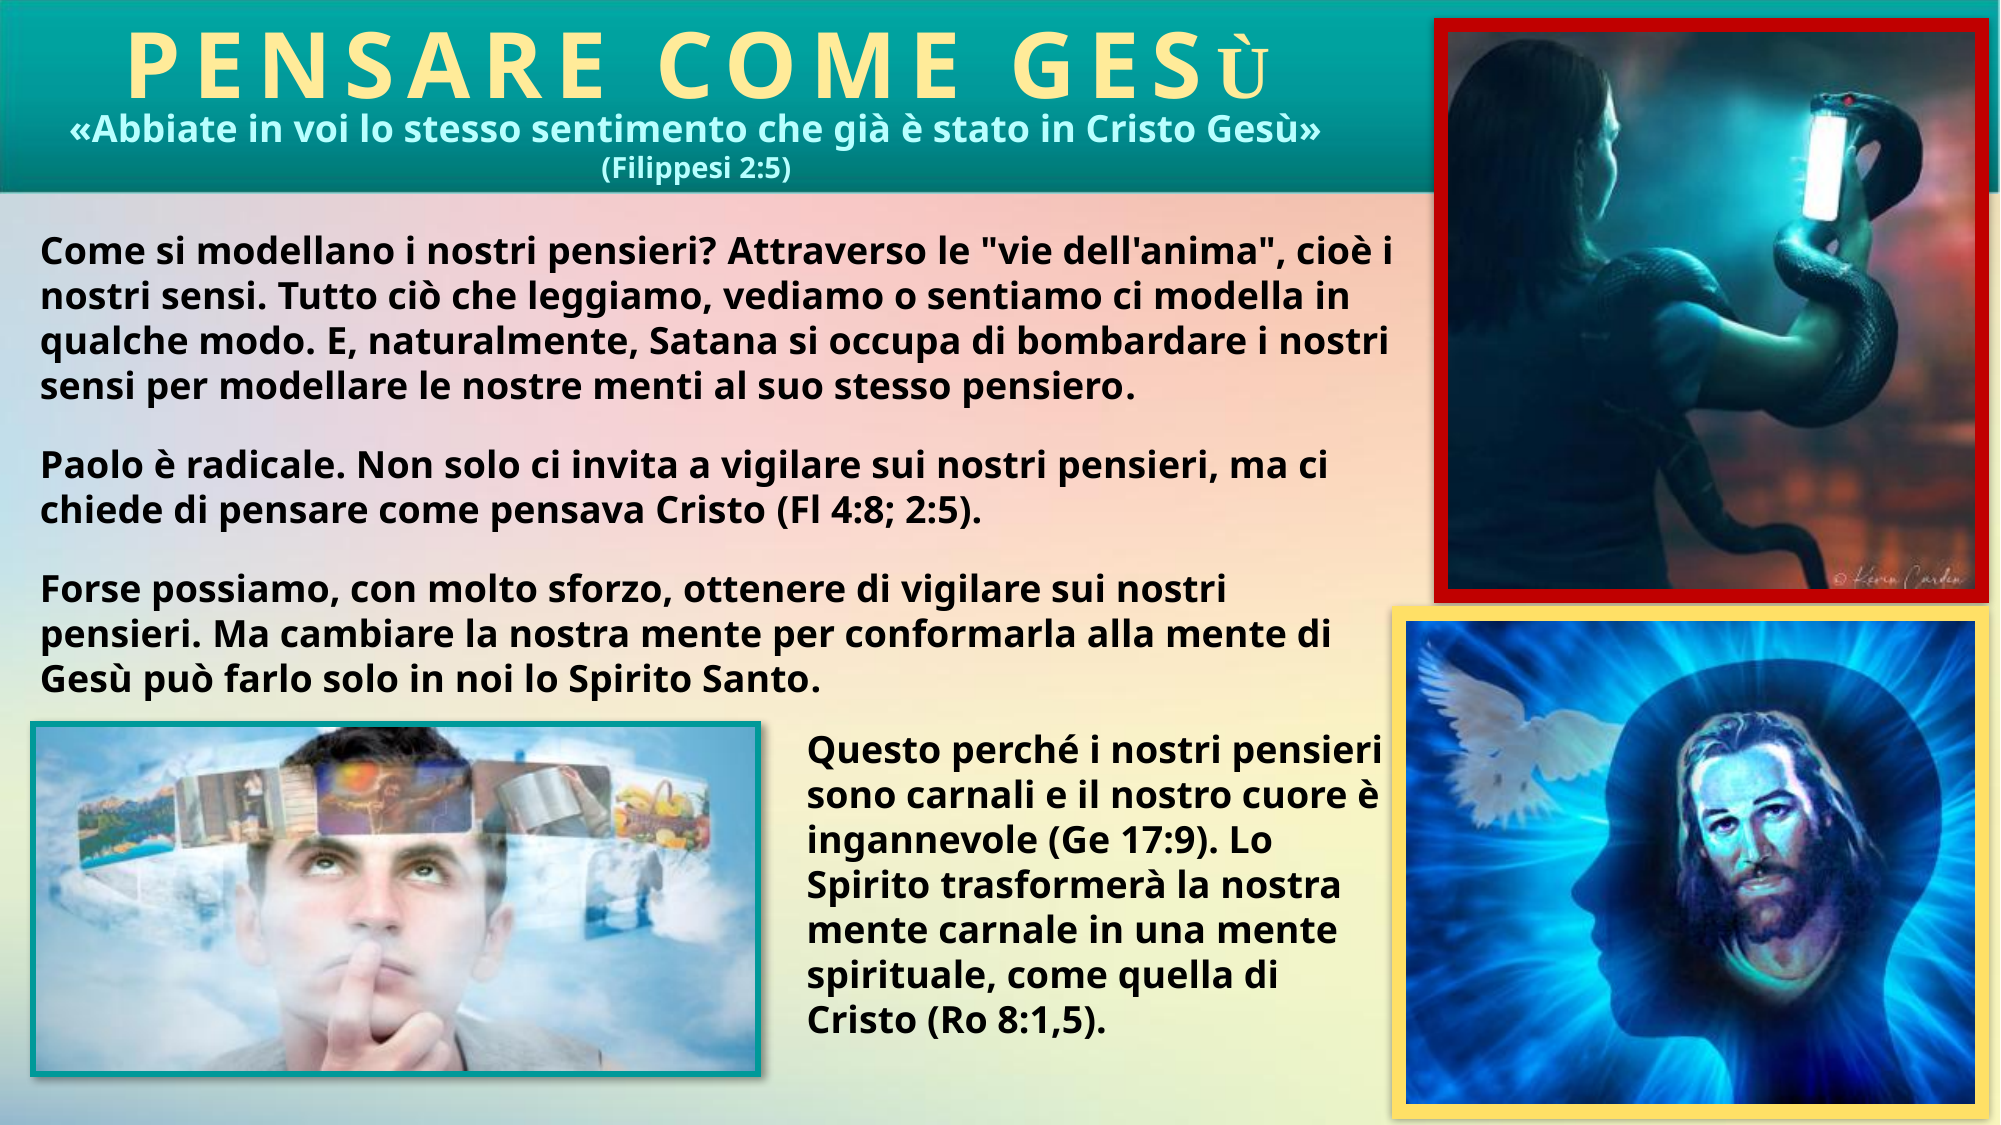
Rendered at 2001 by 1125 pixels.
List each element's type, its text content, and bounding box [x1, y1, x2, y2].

text_box Forse possiamo, con molto sforzo, ottenere di vigilare sui nostri pensieri. ​Ma cambiare la nostra mente per conformarla alla mente di Gesù può farlo solo in noi lo Spirito Santo. [25, 557, 1382, 708]
text_box Questo perché i nostri pensieri sono carnali e il nostro cuore è ingannevole (Ge ​17:9). Lo Spirito trasformerà la nostra mente carnale in una mente spirituale, come quella di Cristo (Ro 8:1,5). [791, 718, 1405, 1049]
picture [0, 0, 2001, 1125]
text_box Come si modellano i nostri pensieri? ​Attraverso le "vie dell'anima", cioè i nostri sensi. ​Tutto ciò che leggiamo, vediamo o sentiamo ci modella in qualche modo. ​E, naturalmente, Satana si occupa di bombardare i nostri sensi per modellare le nostre menti al suo stesso pensiero. [25, 219, 1428, 415]
text_box Paolo è radicale. Non solo ci invita a vigilare sui nostri pensieri, ma ci chiede di pensare come pensava Cristo (Fl 4:8; 2:5). [25, 433, 1431, 539]
